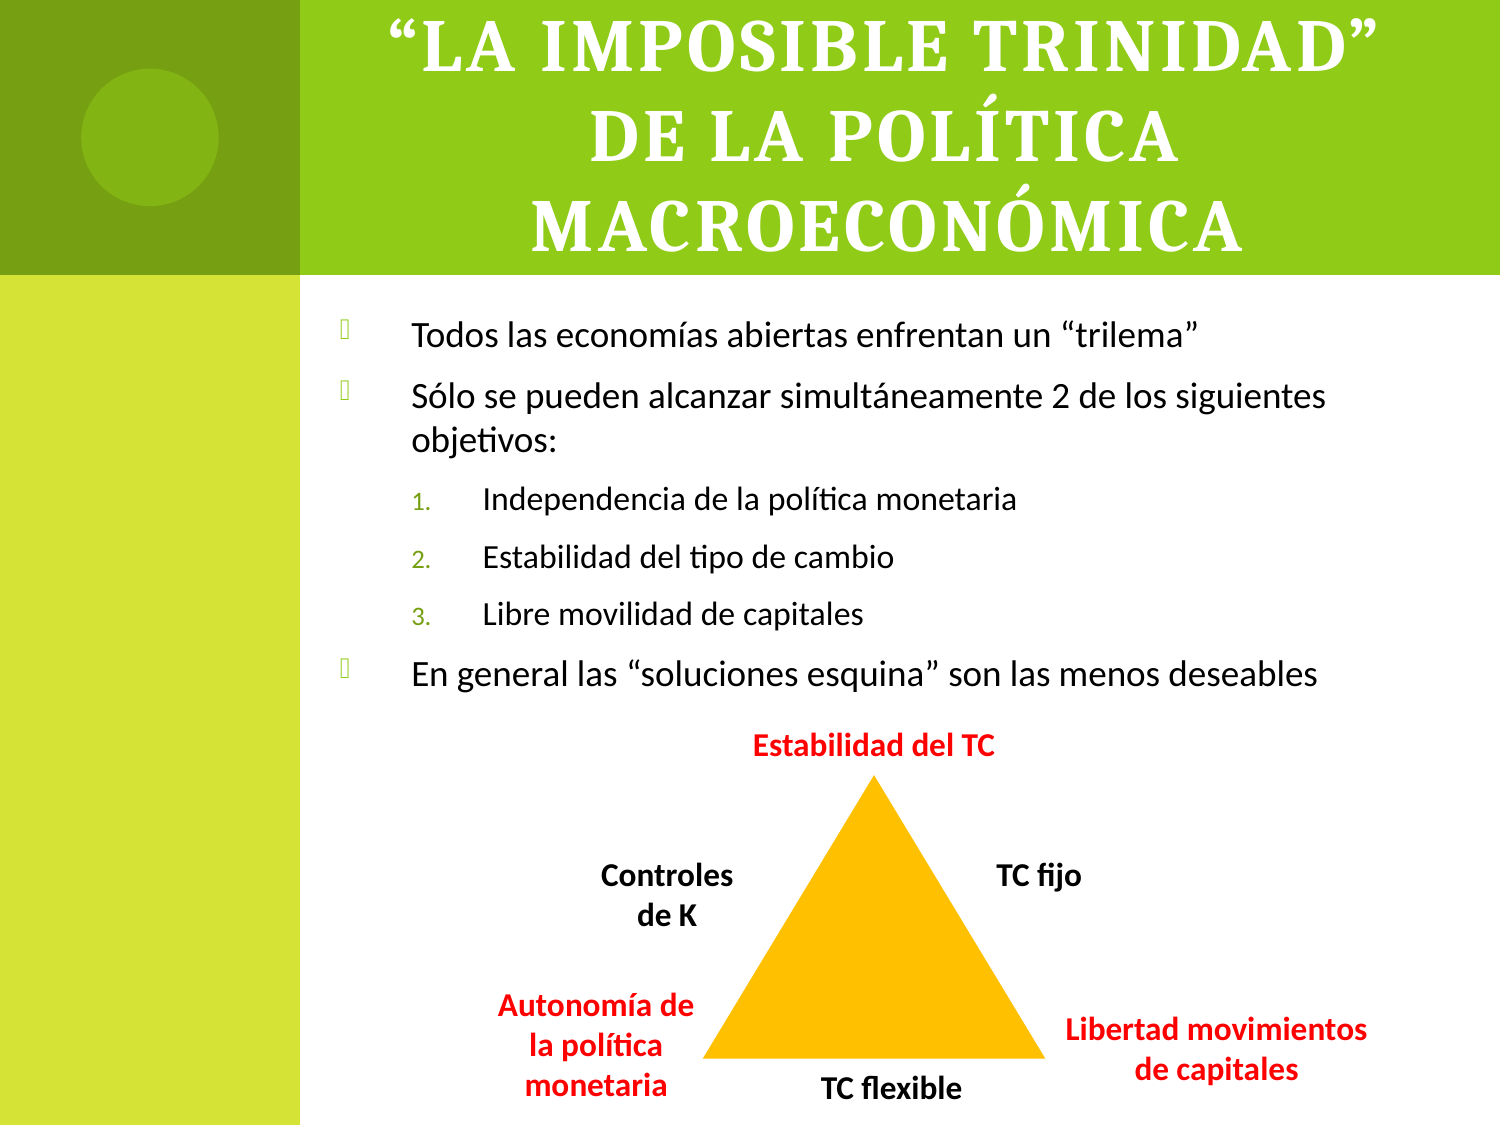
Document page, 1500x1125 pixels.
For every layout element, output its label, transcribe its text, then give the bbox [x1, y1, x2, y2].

text_box TC flexible [773, 1058, 1010, 1114]
list Todos las economías abiertas enfrentan un “trilema” Sólo se pueden alcanzar simultáneamente 2 de los siguientes objetivos: Independencia de la política monetaria Estabilidad del tipo de cambio Libre movilidad de capitales En general las “soluciones esquina” son las menos deseables [324, 302, 1436, 705]
text_box [715, 773, 1045, 1060]
text_box Controles de K [572, 845, 762, 941]
text_box Estabilidad del TC [738, 715, 1034, 771]
text_box TC fijo [927, 845, 1152, 901]
text_box Libertad movimientos de capitales [1045, 999, 1388, 1095]
text_box Autonomía de la política monetaria [478, 975, 715, 1111]
title “La imposible trinidad” de la política macroeconómica [348, 37, 1425, 225]
